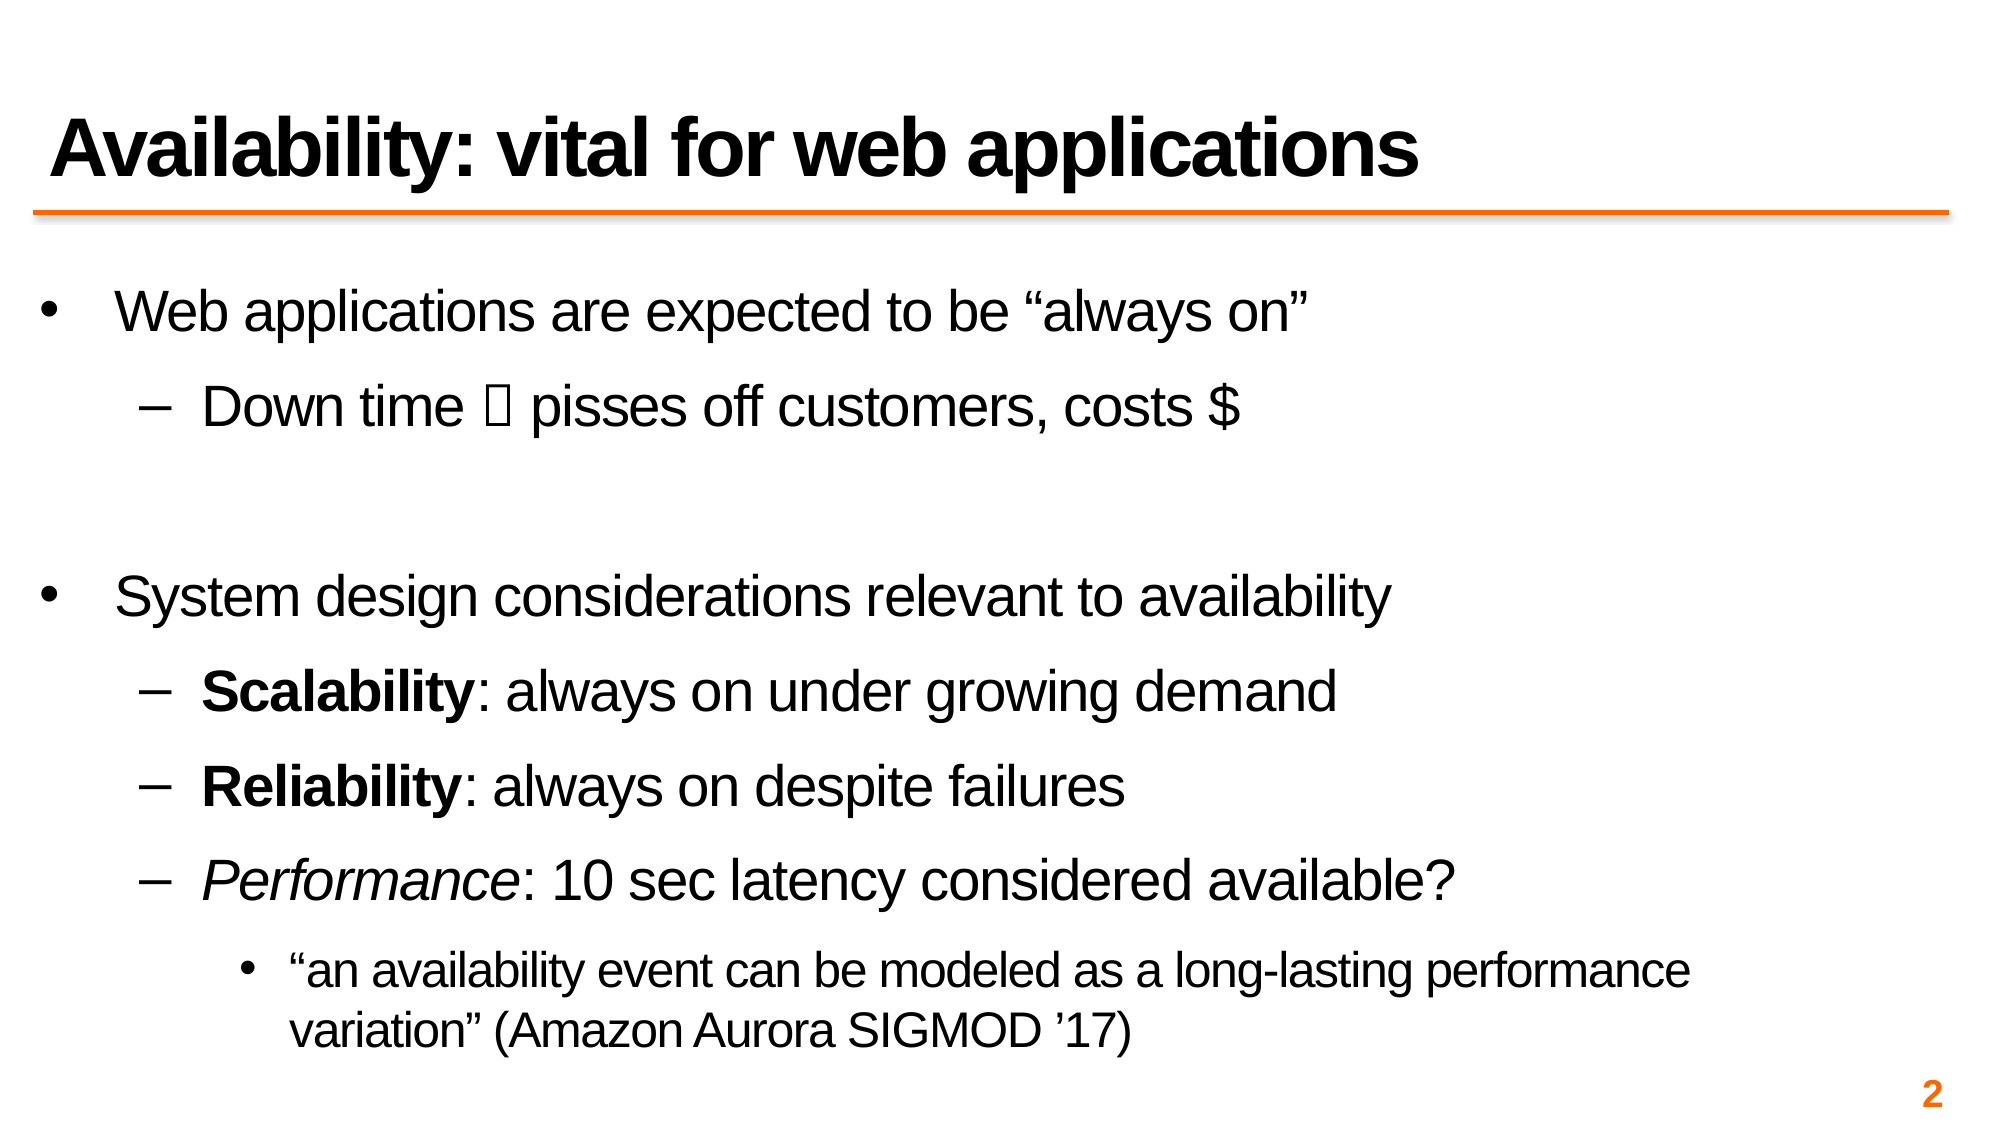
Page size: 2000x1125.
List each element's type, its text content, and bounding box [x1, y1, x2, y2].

list Web applications are expected to be “always on” Down time  pisses off customers, costs $ System design considerations relevant to availability Scalability: always on under growing demand Reliability: always on despite failures Performance: 10 sec latency considered available? “an availability event can be modeled as a long-lasting performance variation” (Amazon Aurora SIGMOD ’17) [33, 267, 1764, 1076]
slide_number 2 [1482, 1074, 1950, 1110]
title Availability: vital for web applications [33, 24, 1950, 201]
